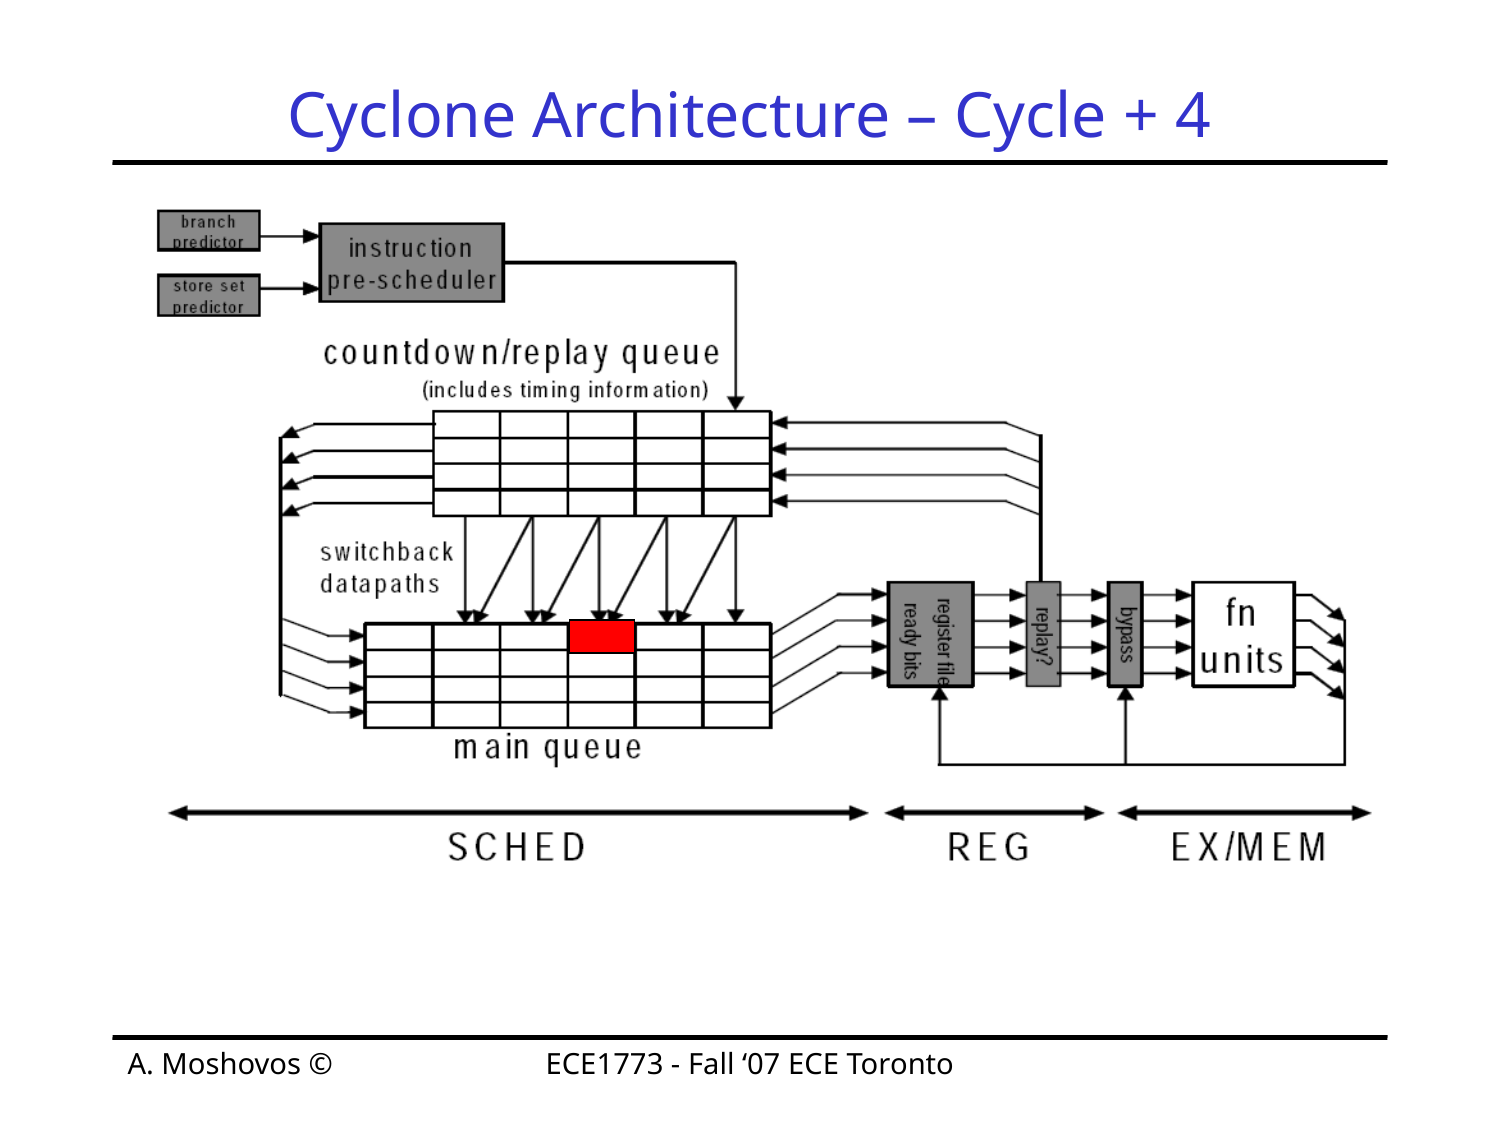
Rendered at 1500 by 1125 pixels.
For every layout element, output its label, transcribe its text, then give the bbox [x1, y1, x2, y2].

slide_number A. Moshovos © [112, 1037, 426, 1101]
picture [106, 182, 1413, 880]
title Cyclone Architecture – Cycle + 4 [112, 62, 1388, 163]
footer ECE1773 - Fall ‘07 ECE Toronto [487, 1037, 1013, 1101]
